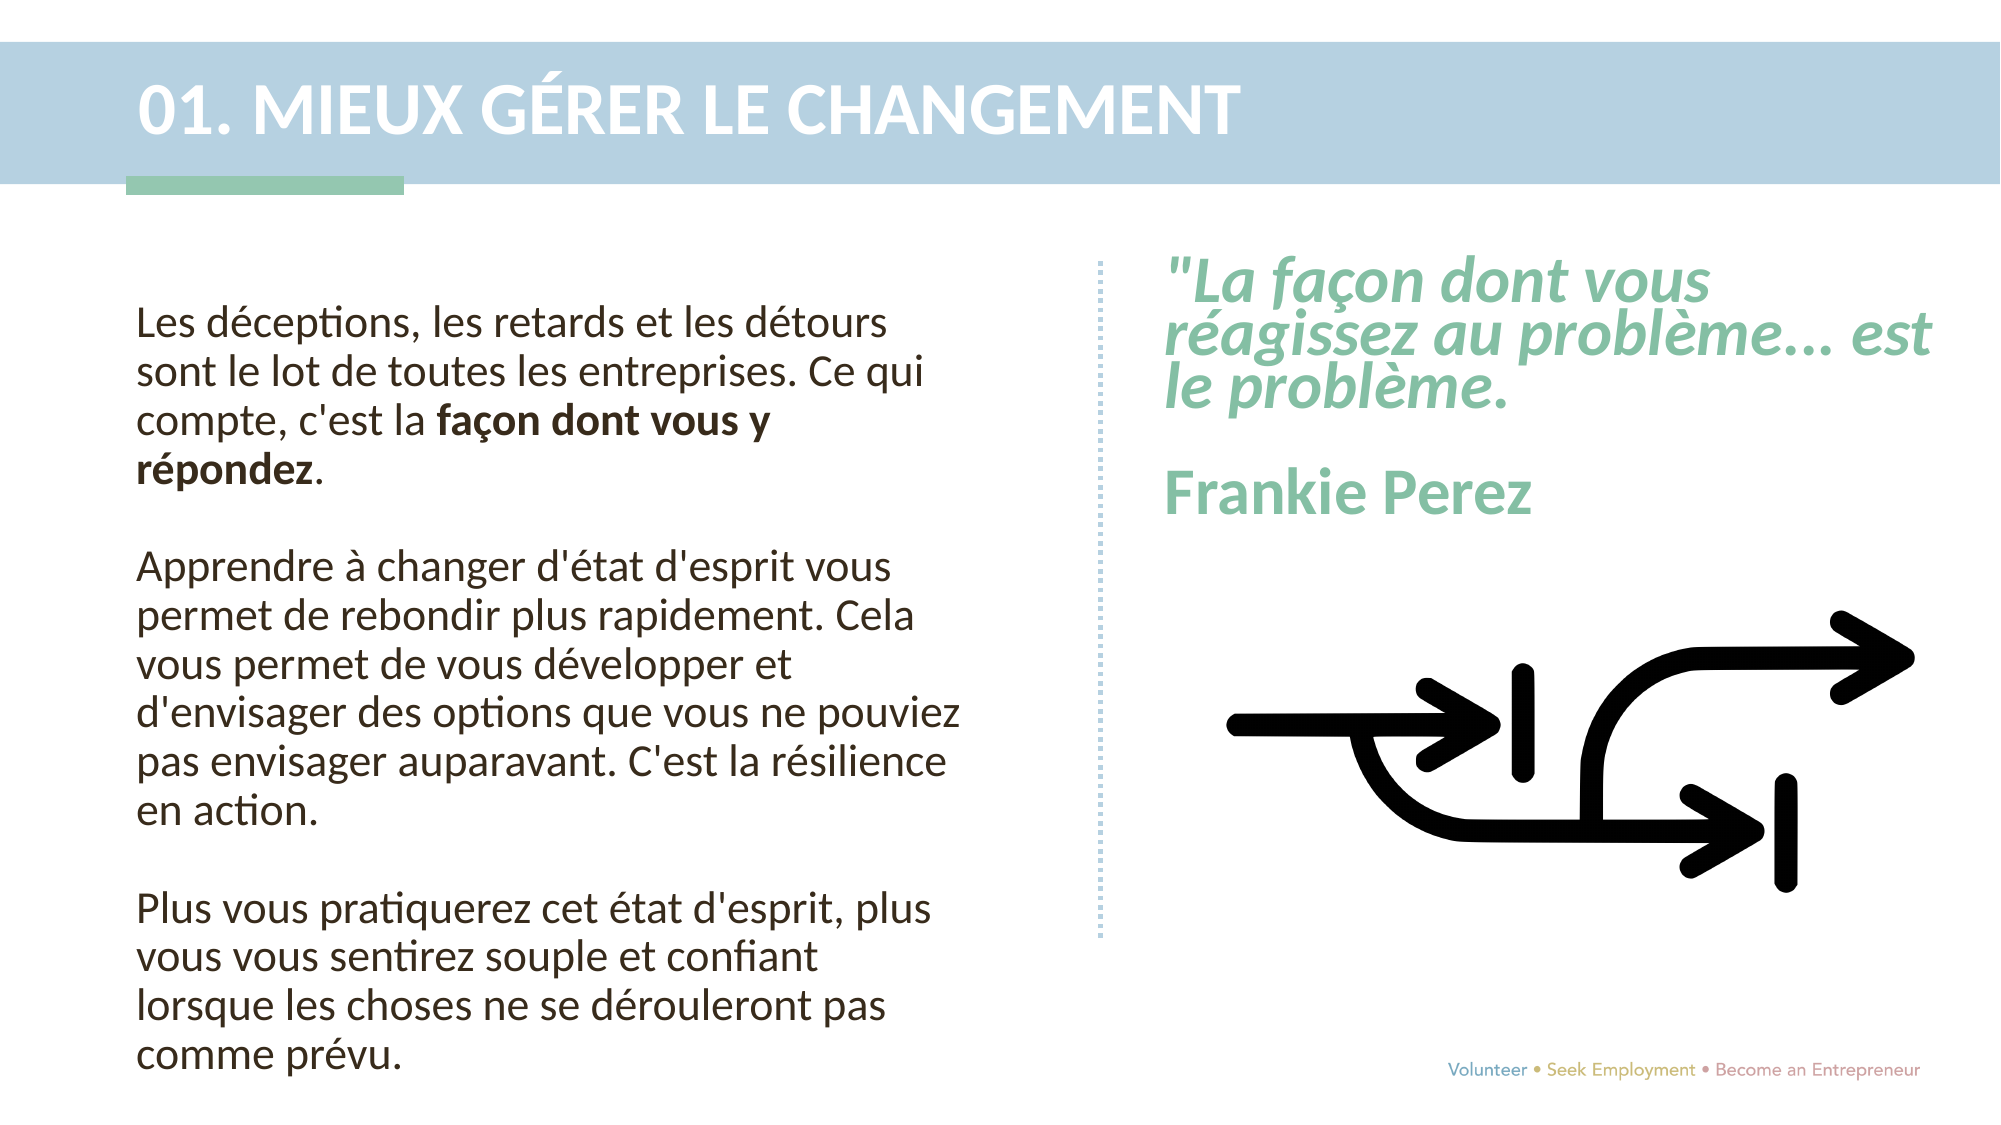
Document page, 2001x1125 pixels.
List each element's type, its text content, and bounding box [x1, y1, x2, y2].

list Les déceptions, les retards et les détours sont le lot de toutes les entreprises. Ce qui compte, c'est la façon dont vous y répondez. Apprendre à changer d'état d'esprit vous permet de rebondir plus rapidement. Cela vous permet de vous développer et d'envisager des options que vous ne pouviez pas envisager auparavant. C'est la résilience en action. Plus vous pratiquerez cet état d'esprit, plus vous vous sentirez souple et confiant lorsque les choses ne se dérouleront pas comme prévu. [121, 290, 982, 1005]
list 01. MIEUX GÉRER LE CHANGEMENT [123, 51, 1913, 170]
text_box "La façon dont vous réagissez au problème... est le problème. Frankie Perez [1149, 255, 1956, 943]
picture [1418, 1046, 1971, 1103]
picture [1225, 579, 1915, 924]
